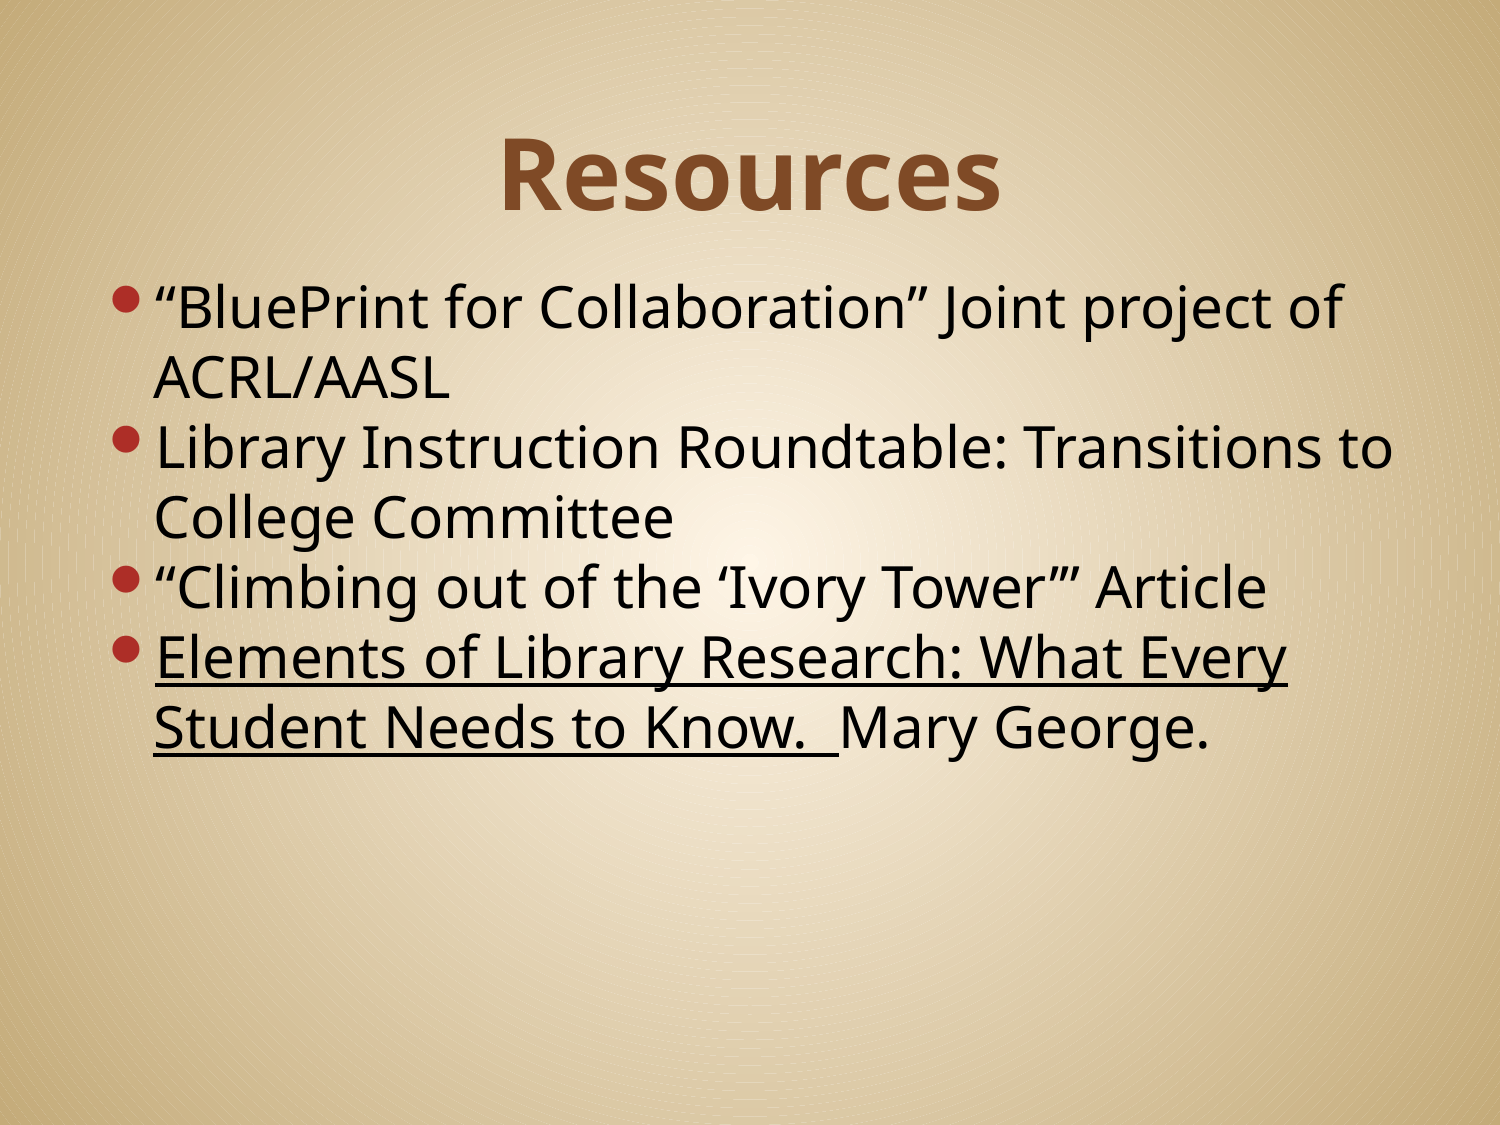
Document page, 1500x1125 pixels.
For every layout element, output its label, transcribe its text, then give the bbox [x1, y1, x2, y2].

list “BluePrint for Collaboration” Joint project of ACRL/AASL Library Instruction Roundtable: Transitions to College Committee “Climbing out of the ‘Ivory Tower’” Article Elements of Library Research: What Every Student Needs to Know. Mary George. [74, 262, 1426, 1006]
title Resources [75, 50, 1425, 238]
